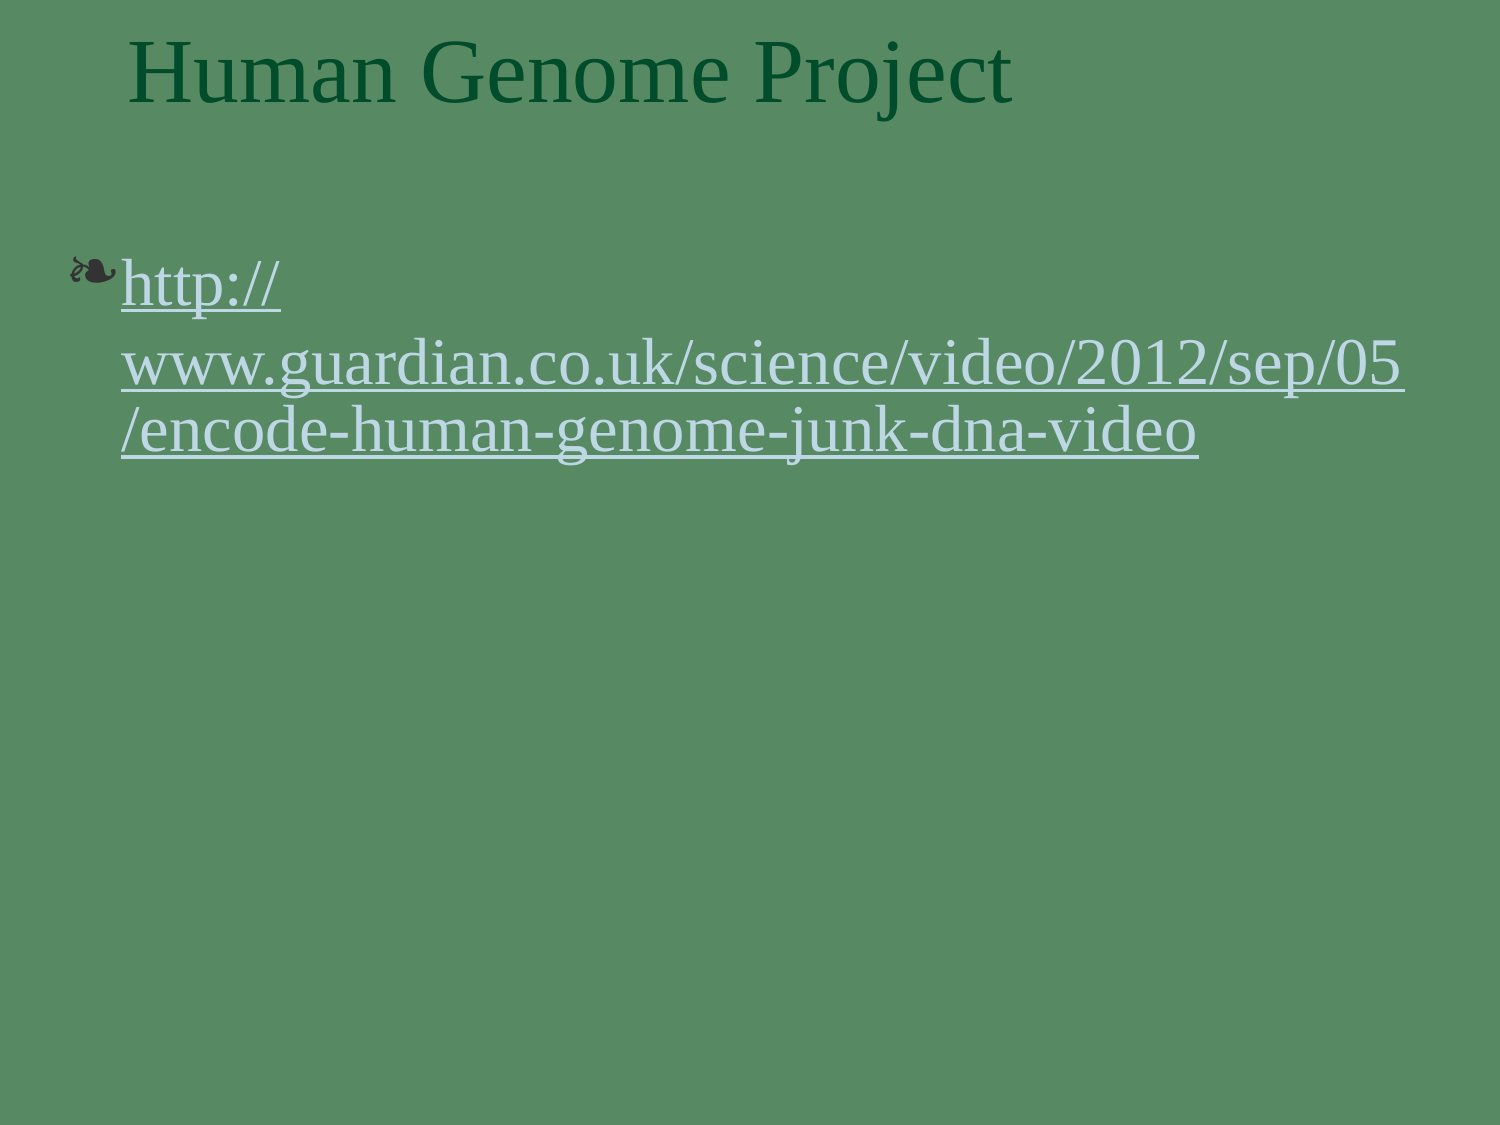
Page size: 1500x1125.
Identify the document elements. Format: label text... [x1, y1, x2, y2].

list http://www.guardian.co.uk/science/video/2012/sep/05/encode-human-genome-junk-dna-video [49, 137, 1438, 1076]
title Human Genome Project [112, 24, 1388, 129]
